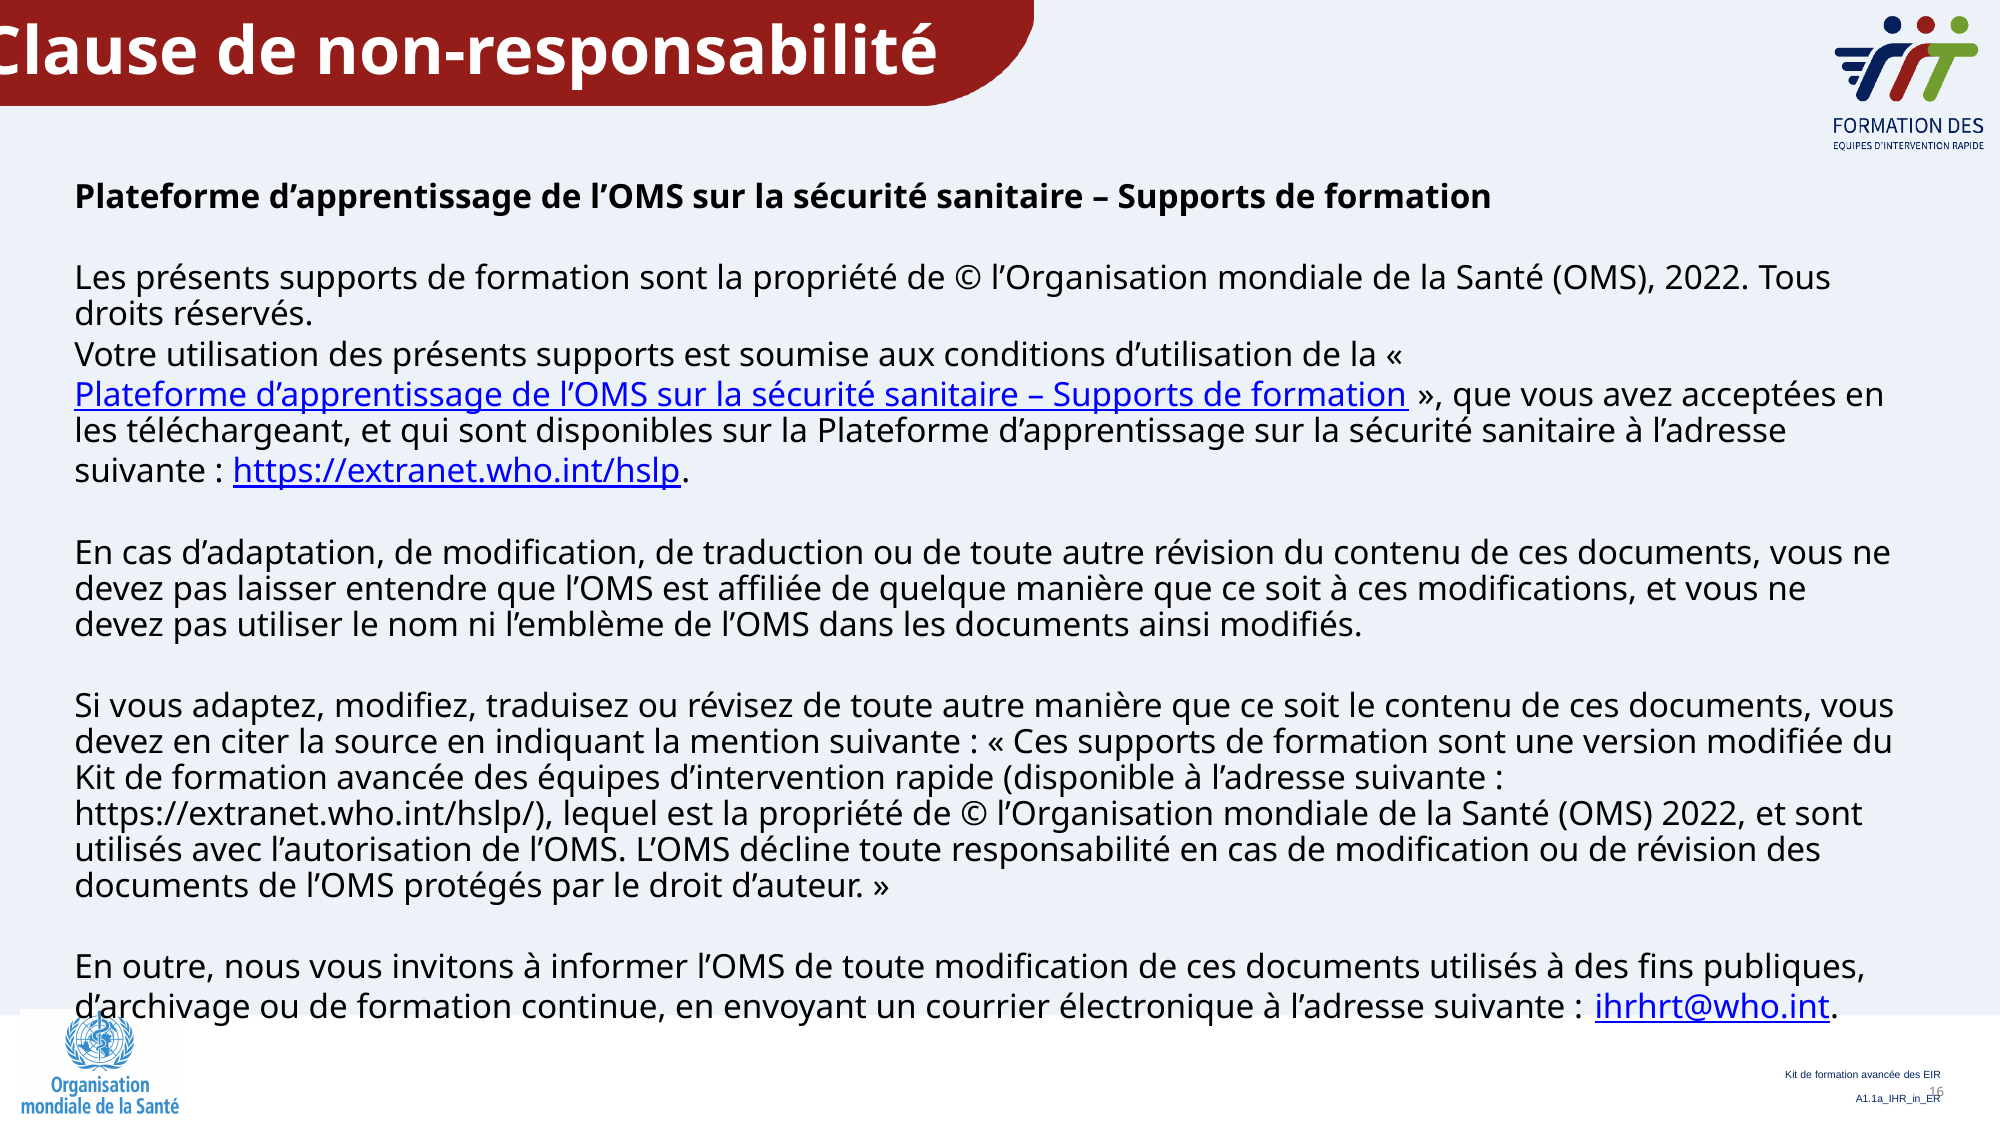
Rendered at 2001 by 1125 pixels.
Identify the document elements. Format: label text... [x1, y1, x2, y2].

picture [1833, 15, 1984, 151]
list Plateforme d’apprentissage de l’OMS sur la sécurité sanitaire – Supports de formation Les présents supports de formation sont la propriété de © l’Organisation mondiale de la Santé (OMS), 2022. Tous droits réservés. Votre utilisation des présents supports est soumise aux conditions d’utilisation de la « Plateforme d’apprentissage de l’OMS sur la sécurité sanitaire – Supports de formation », que vous avez acceptées en les téléchargeant, et qui sont disponibles sur la Plateforme d’apprentissage sur la sécurité sanitaire à l’adresse suivante : https://extranet.who.int/hslp. En cas d’adaptation, de modification, de traduction ou de toute autre révision du contenu de ces documents, vous ne devez pas laisser entendre que l’OMS est affiliée de quelque manière que ce soit à ces modifications, et vous ne devez pas utiliser le nom ni l’emblème de l’OMS dans les documents ainsi modifiés. Si vous adaptez, modifiez, traduisez ou révisez de toute autre manière que ce soit le contenu de ces documents, vous devez en citer la source en indiquant la mention suivante : « Ces supports de formation sont une version modifiée du Kit de formation avancée des équipes d’intervention rapide (disponible à l’adresse suivante : https://extranet.who.int/hslp/), lequel est la propriété de © l’Organisation mondiale de la Santé (OMS) 2022, et sont utilisés avec l’autorisation de l’OMS. L’OMS décline toute responsabilité en cas de modification ou de révision des documents de l’OMS protégés par le droit d’auteur. » En outre, nous vous invitons à informer l’OMS de toute modification de ces documents utilisés à des fins publiques, d’archivage ou de formation continue, en envoyant un courrier électronique à l’adresse suivante : ihrhrt@who.int. [72, 179, 1900, 933]
text_box Clause de non-responsabilité [0, 0, 948, 95]
picture [0, 0, 1034, 106]
picture [20, 1009, 180, 1115]
